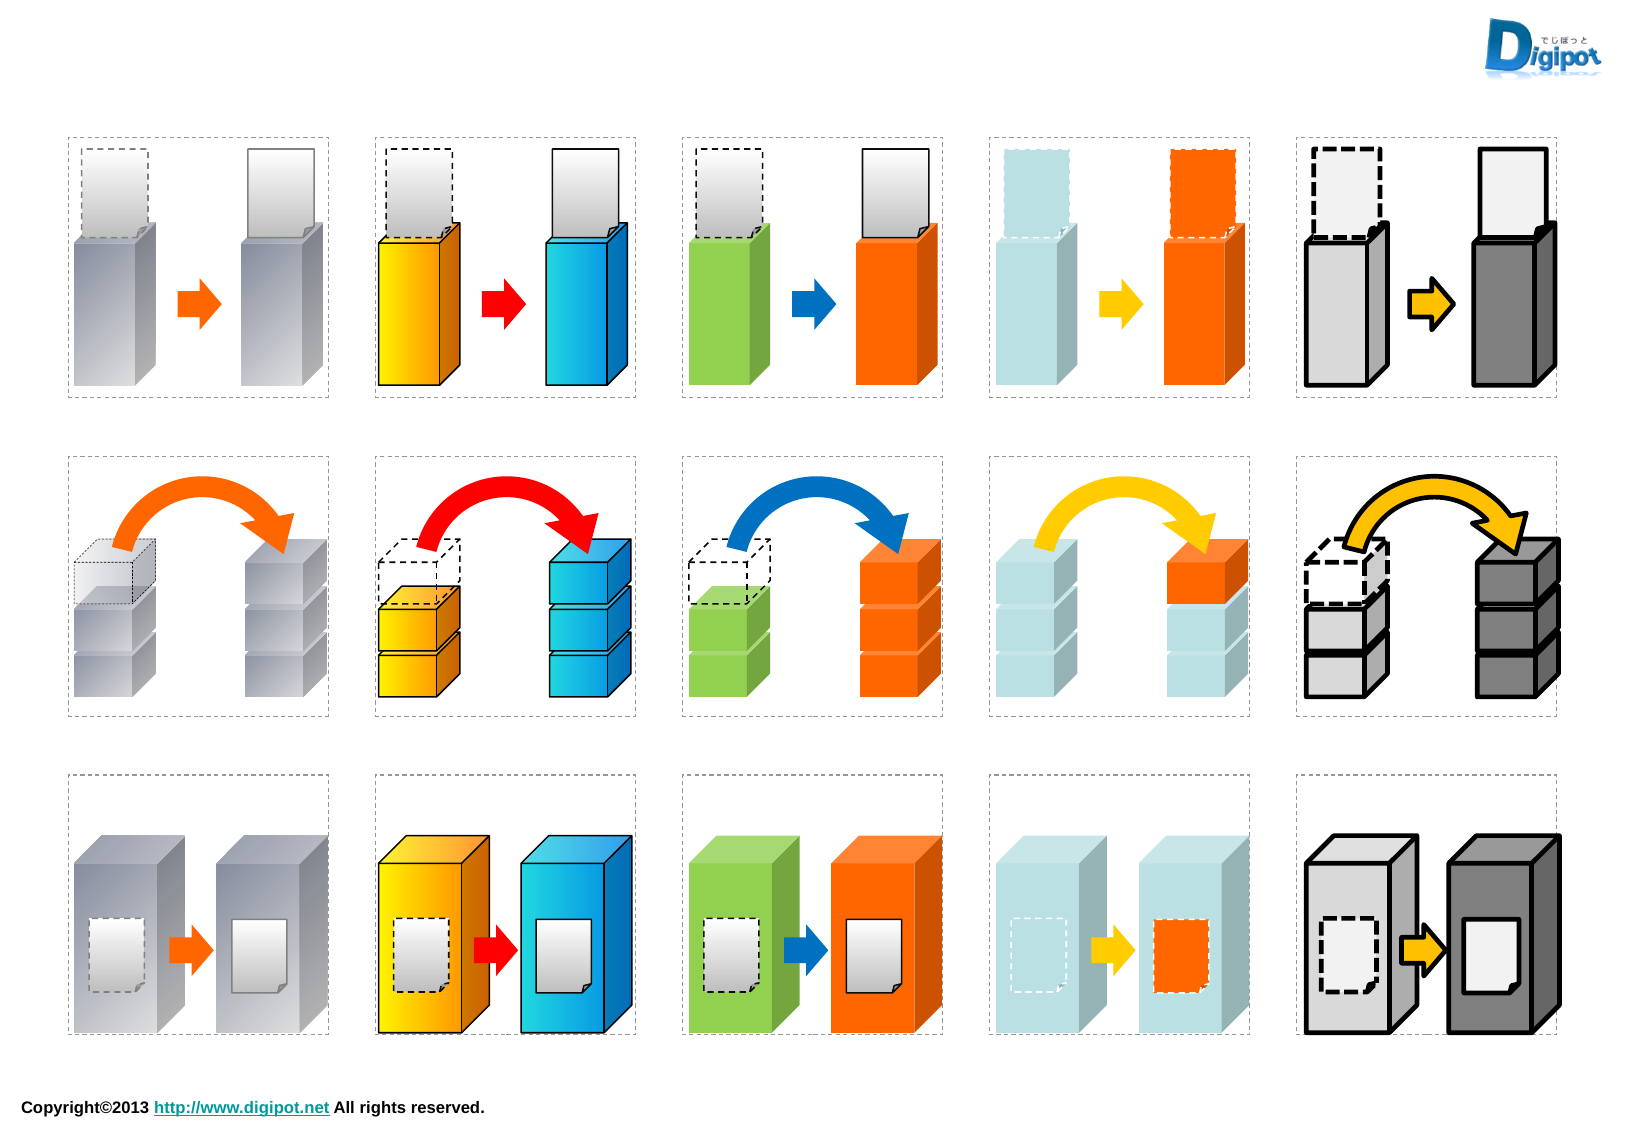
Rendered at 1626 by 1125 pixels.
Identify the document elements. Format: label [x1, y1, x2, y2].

text_box [378, 557, 440, 604]
text_box [1321, 918, 1377, 993]
text_box [1011, 918, 1067, 993]
text_box [1167, 586, 1249, 651]
text_box [378, 632, 460, 697]
text_box [552, 148, 619, 238]
text_box [1306, 222, 1388, 386]
text_box [111, 476, 295, 555]
text_box [859, 632, 941, 697]
text_box [536, 919, 592, 993]
text_box [1409, 278, 1454, 330]
text_box [688, 222, 771, 386]
text_box [856, 222, 938, 386]
text_box [245, 632, 327, 697]
text_box [1343, 476, 1527, 555]
text_box [1167, 539, 1249, 604]
text_box [831, 835, 943, 1033]
text_box [241, 222, 323, 386]
text_box [74, 222, 156, 386]
text_box [177, 278, 222, 330]
text_box [1163, 222, 1245, 386]
text_box [1448, 835, 1560, 1033]
text_box [169, 924, 214, 977]
text_box [1169, 148, 1237, 238]
text_box [549, 632, 631, 697]
text_box [74, 835, 185, 1033]
text_box [688, 632, 771, 697]
text_box [521, 835, 632, 1033]
text_box [996, 557, 1057, 604]
text_box [1477, 586, 1559, 651]
text_box [473, 924, 519, 977]
text_box [1138, 835, 1250, 1033]
text_box [1003, 148, 1070, 238]
text_box [378, 222, 460, 386]
text_box [378, 835, 490, 1033]
text_box [996, 835, 1107, 1033]
text_box [1479, 148, 1547, 238]
text_box [245, 586, 327, 651]
text_box [688, 586, 771, 651]
text_box [1306, 632, 1388, 697]
text_box [216, 835, 328, 1033]
text_box [416, 476, 599, 555]
text_box [1313, 148, 1381, 238]
text_box [1306, 835, 1417, 1033]
text_box [549, 539, 631, 604]
text_box [245, 539, 327, 604]
text_box [1306, 539, 1388, 604]
text_box [1473, 222, 1555, 386]
text_box [74, 632, 156, 697]
text_box [996, 222, 1078, 386]
text_box [481, 278, 527, 330]
text_box [247, 148, 315, 238]
text_box [1153, 919, 1209, 993]
text_box [1477, 632, 1559, 697]
text_box [1099, 278, 1144, 330]
text_box [549, 586, 631, 651]
text_box [688, 835, 800, 1033]
text_box [89, 918, 145, 993]
text_box [726, 476, 909, 555]
text_box [859, 586, 941, 651]
text_box [378, 586, 460, 651]
text_box [1306, 586, 1388, 651]
text_box [784, 924, 829, 977]
text_box [1401, 924, 1446, 977]
text_box [1033, 476, 1217, 555]
text_box [81, 148, 148, 238]
text_box [792, 278, 837, 330]
text_box [996, 586, 1078, 651]
text_box [1477, 539, 1559, 604]
text_box [1463, 919, 1519, 993]
text_box [231, 919, 287, 993]
text_box [1167, 632, 1249, 697]
picture [1485, 18, 1602, 82]
text_box [1091, 924, 1136, 977]
text_box [996, 632, 1078, 697]
text_box [688, 557, 750, 604]
text_box [546, 222, 628, 386]
text_box [74, 557, 136, 604]
text_box [74, 586, 156, 651]
text_box [696, 148, 763, 238]
text_box [703, 918, 759, 993]
text_box [862, 148, 929, 238]
text_box [393, 918, 449, 993]
text_box [846, 919, 902, 993]
text_box [386, 148, 453, 238]
text_box [859, 539, 941, 604]
